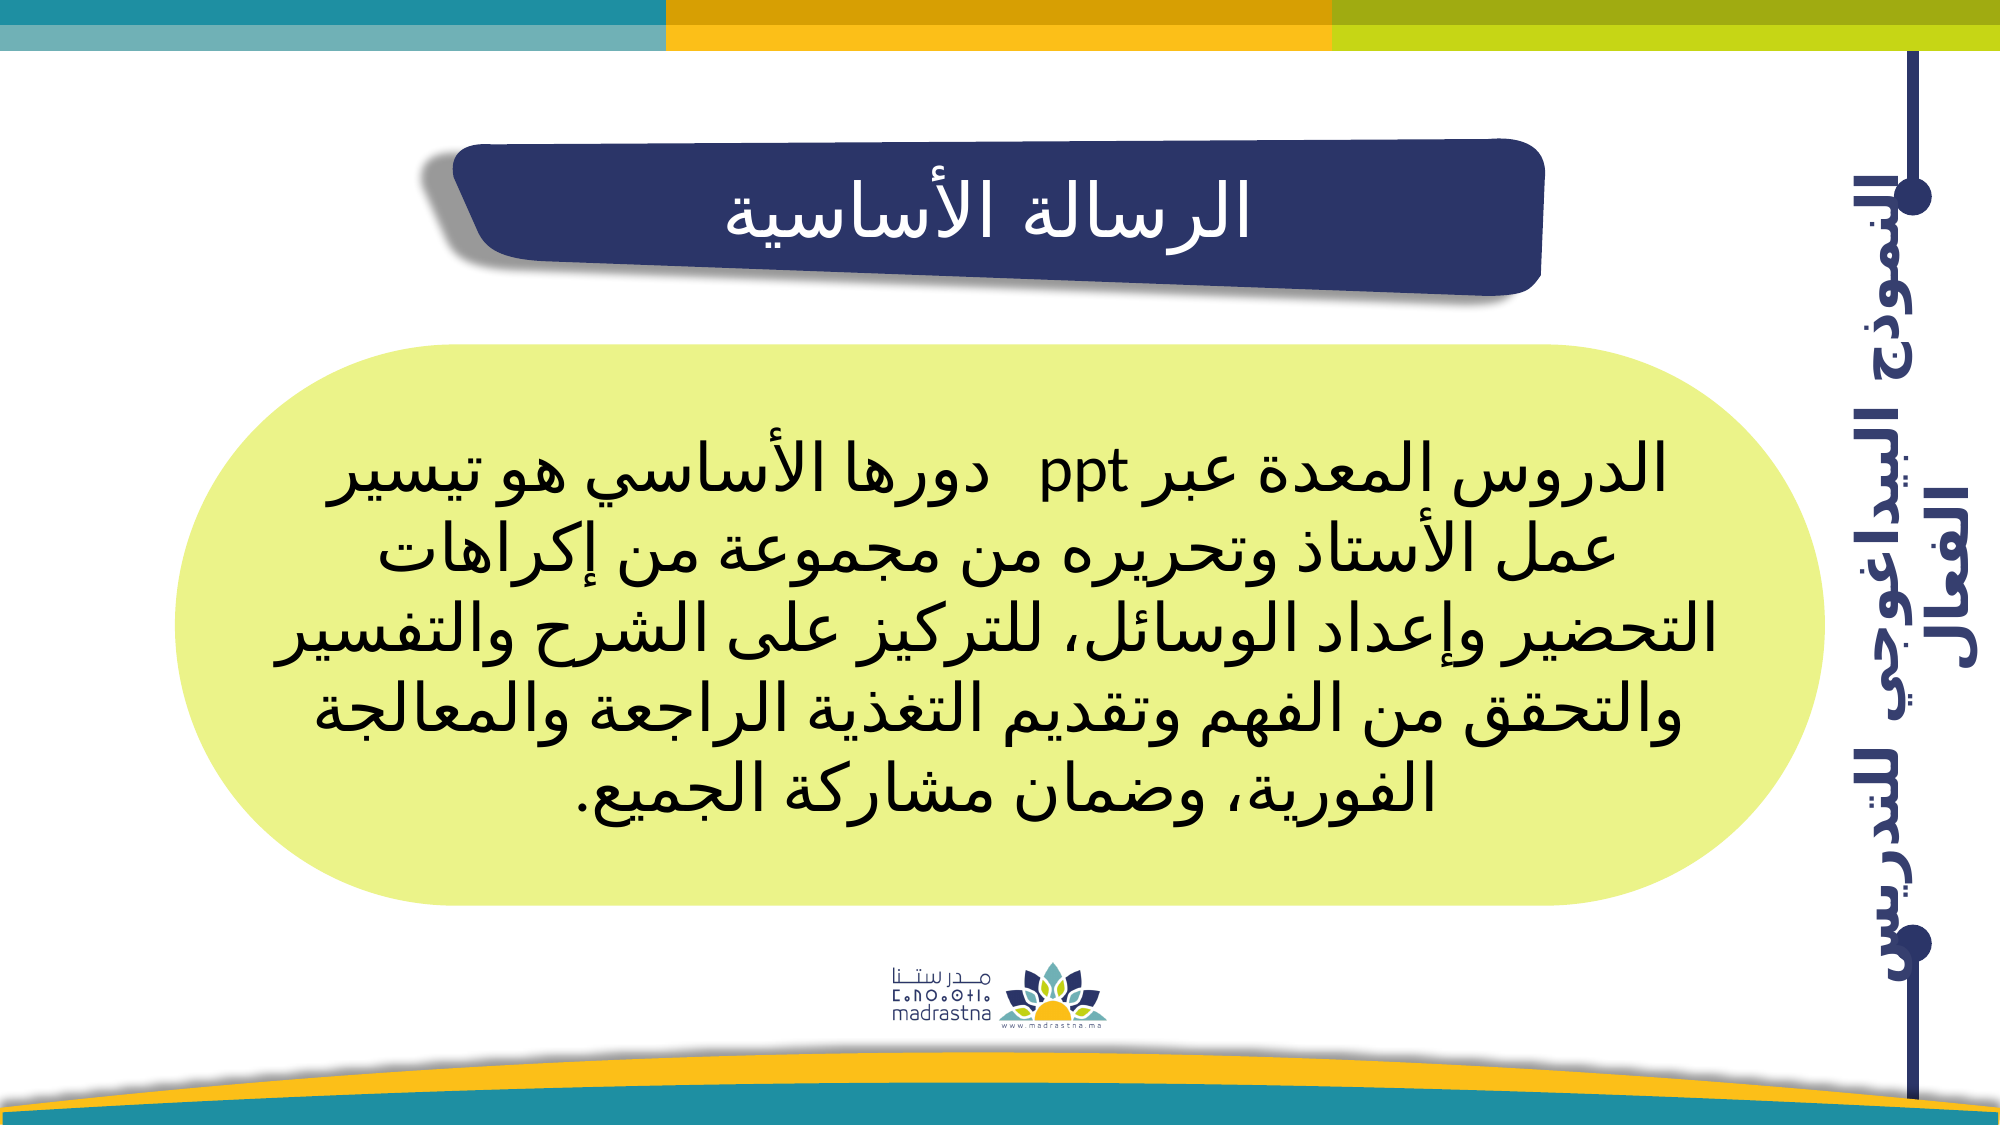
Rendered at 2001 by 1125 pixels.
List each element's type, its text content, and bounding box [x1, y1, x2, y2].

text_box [1894, 925, 1931, 1052]
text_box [447, 100, 1553, 296]
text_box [1894, 52, 1931, 215]
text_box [0, 1052, 2000, 1125]
picture [893, 962, 1107, 1028]
text_box الدروس المعدة عبر ppt دورها الأساسي هو تيسير عمل الأستاذ وتحريره من مجموعة من إكراهات التحضير وإعداد الوسائل، للتركيز على الشرح والتفسير والتحقق من الفهم وتقديم التغذية الراجعة والمعالجة الفورية، وضمان مشاركة الجميع. [173, 343, 1826, 907]
text_box النموذج البيداغوجي للتدريس الفعال [1832, 136, 1988, 1021]
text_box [0, 0, 2000, 52]
